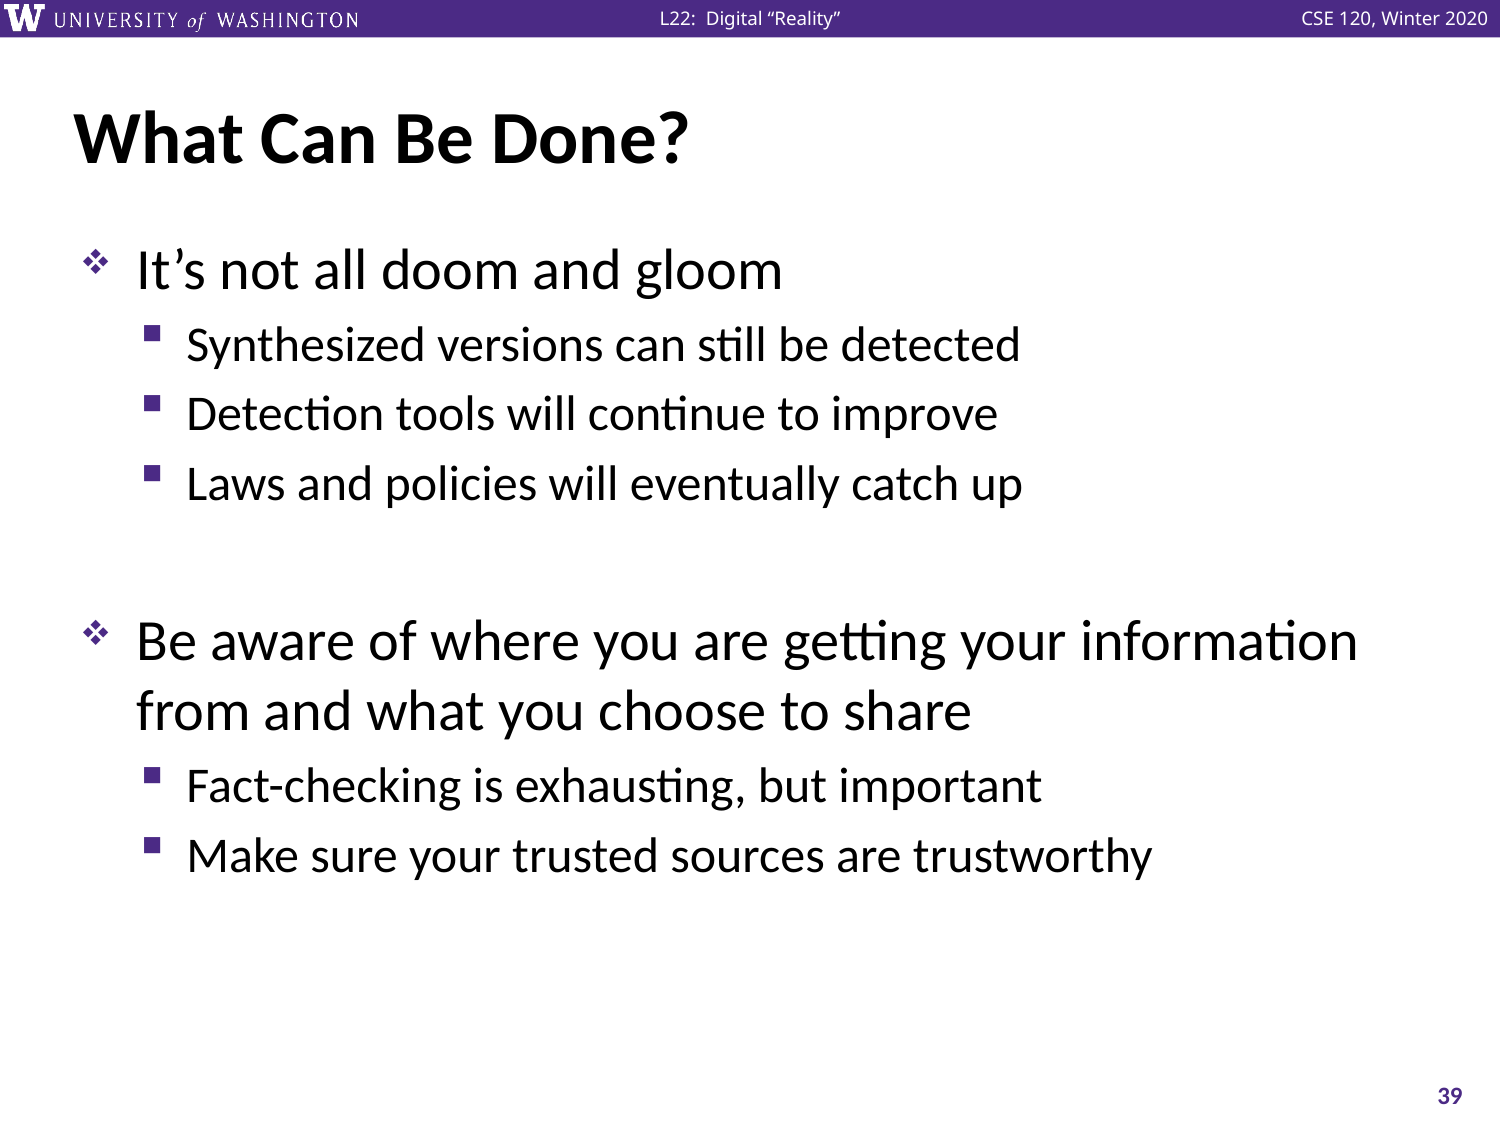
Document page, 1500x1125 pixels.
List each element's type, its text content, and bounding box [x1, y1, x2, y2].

title What Can Be Done? [58, 71, 1438, 197]
slide_number 39 [1400, 1065, 1500, 1125]
picture [4, 4, 358, 32]
list It’s not all doom and gloom Synthesized versions can still be detected Detection tools will continue to improve Laws and policies will eventually catch up Be aware of where you are getting your information from and what you choose to share Fact-checking is exhausting, but important Make sure your trusted sources are trustworthy [64, 223, 1438, 1040]
